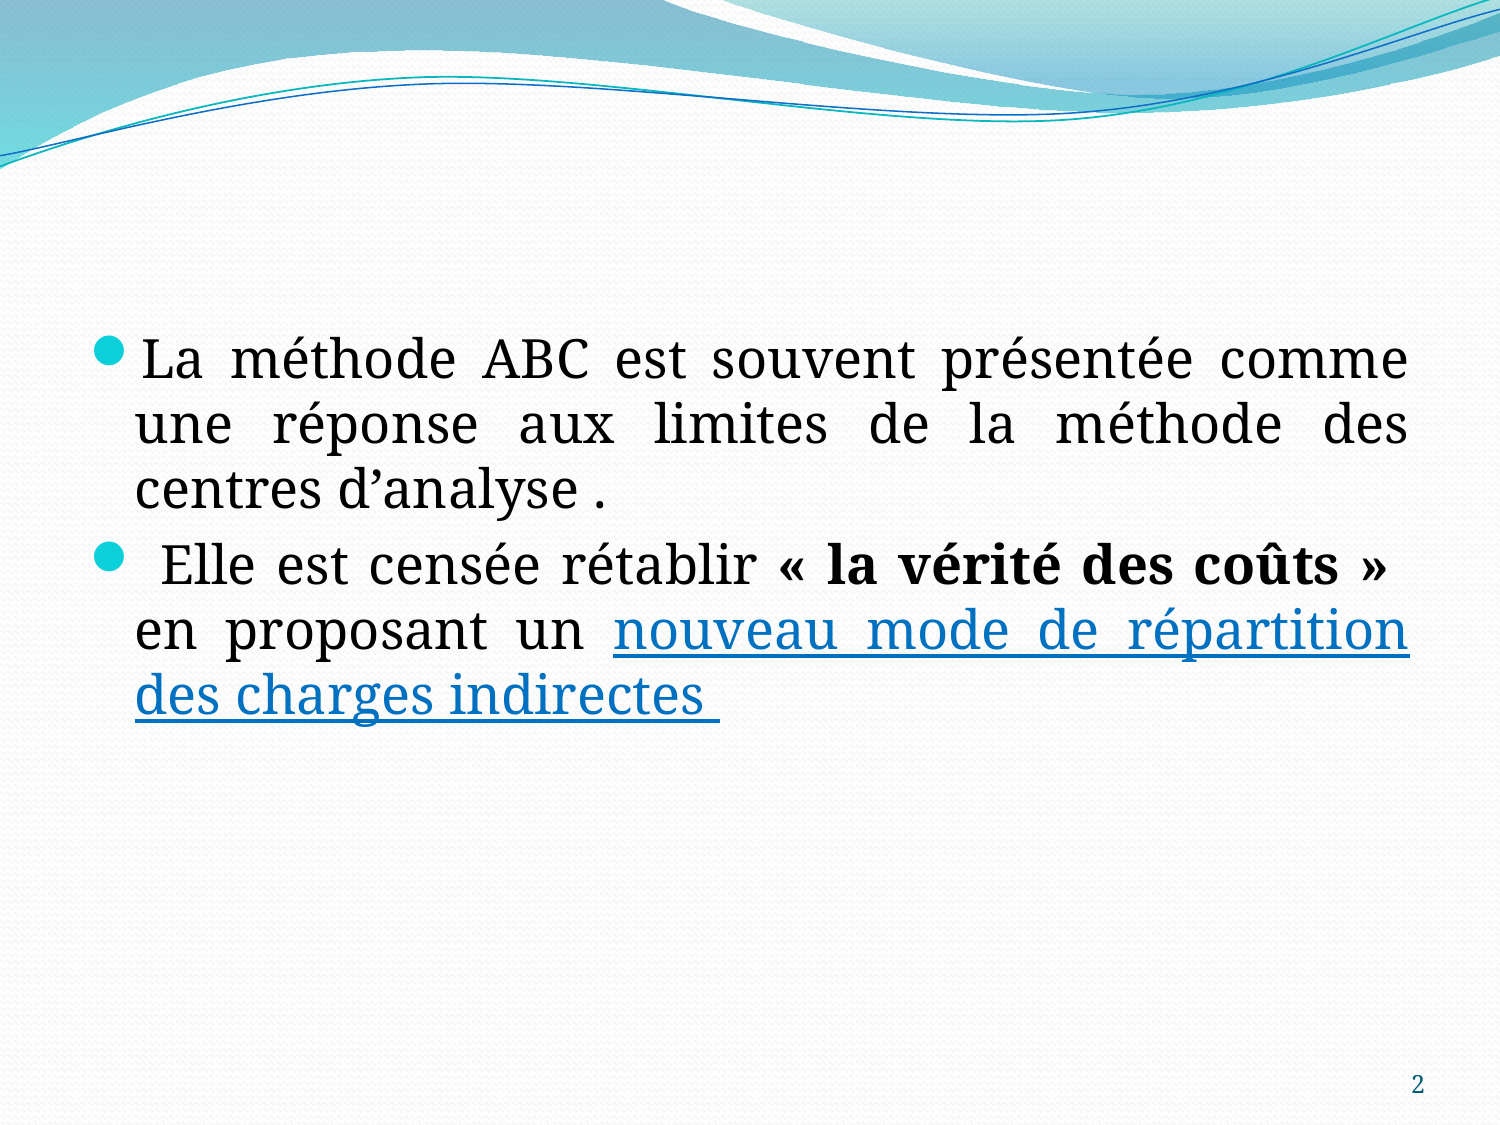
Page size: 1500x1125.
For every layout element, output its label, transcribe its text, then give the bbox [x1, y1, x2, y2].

slide_number 2 [1299, 1042, 1425, 1103]
list La méthode ABC est souvent présentée comme une réponse aux limites de la méthode des centres d’analyse . Elle est censée rétablir « la vérité des coûts » en proposant un nouveau mode de répartition des charges indirectes [75, 317, 1425, 1038]
